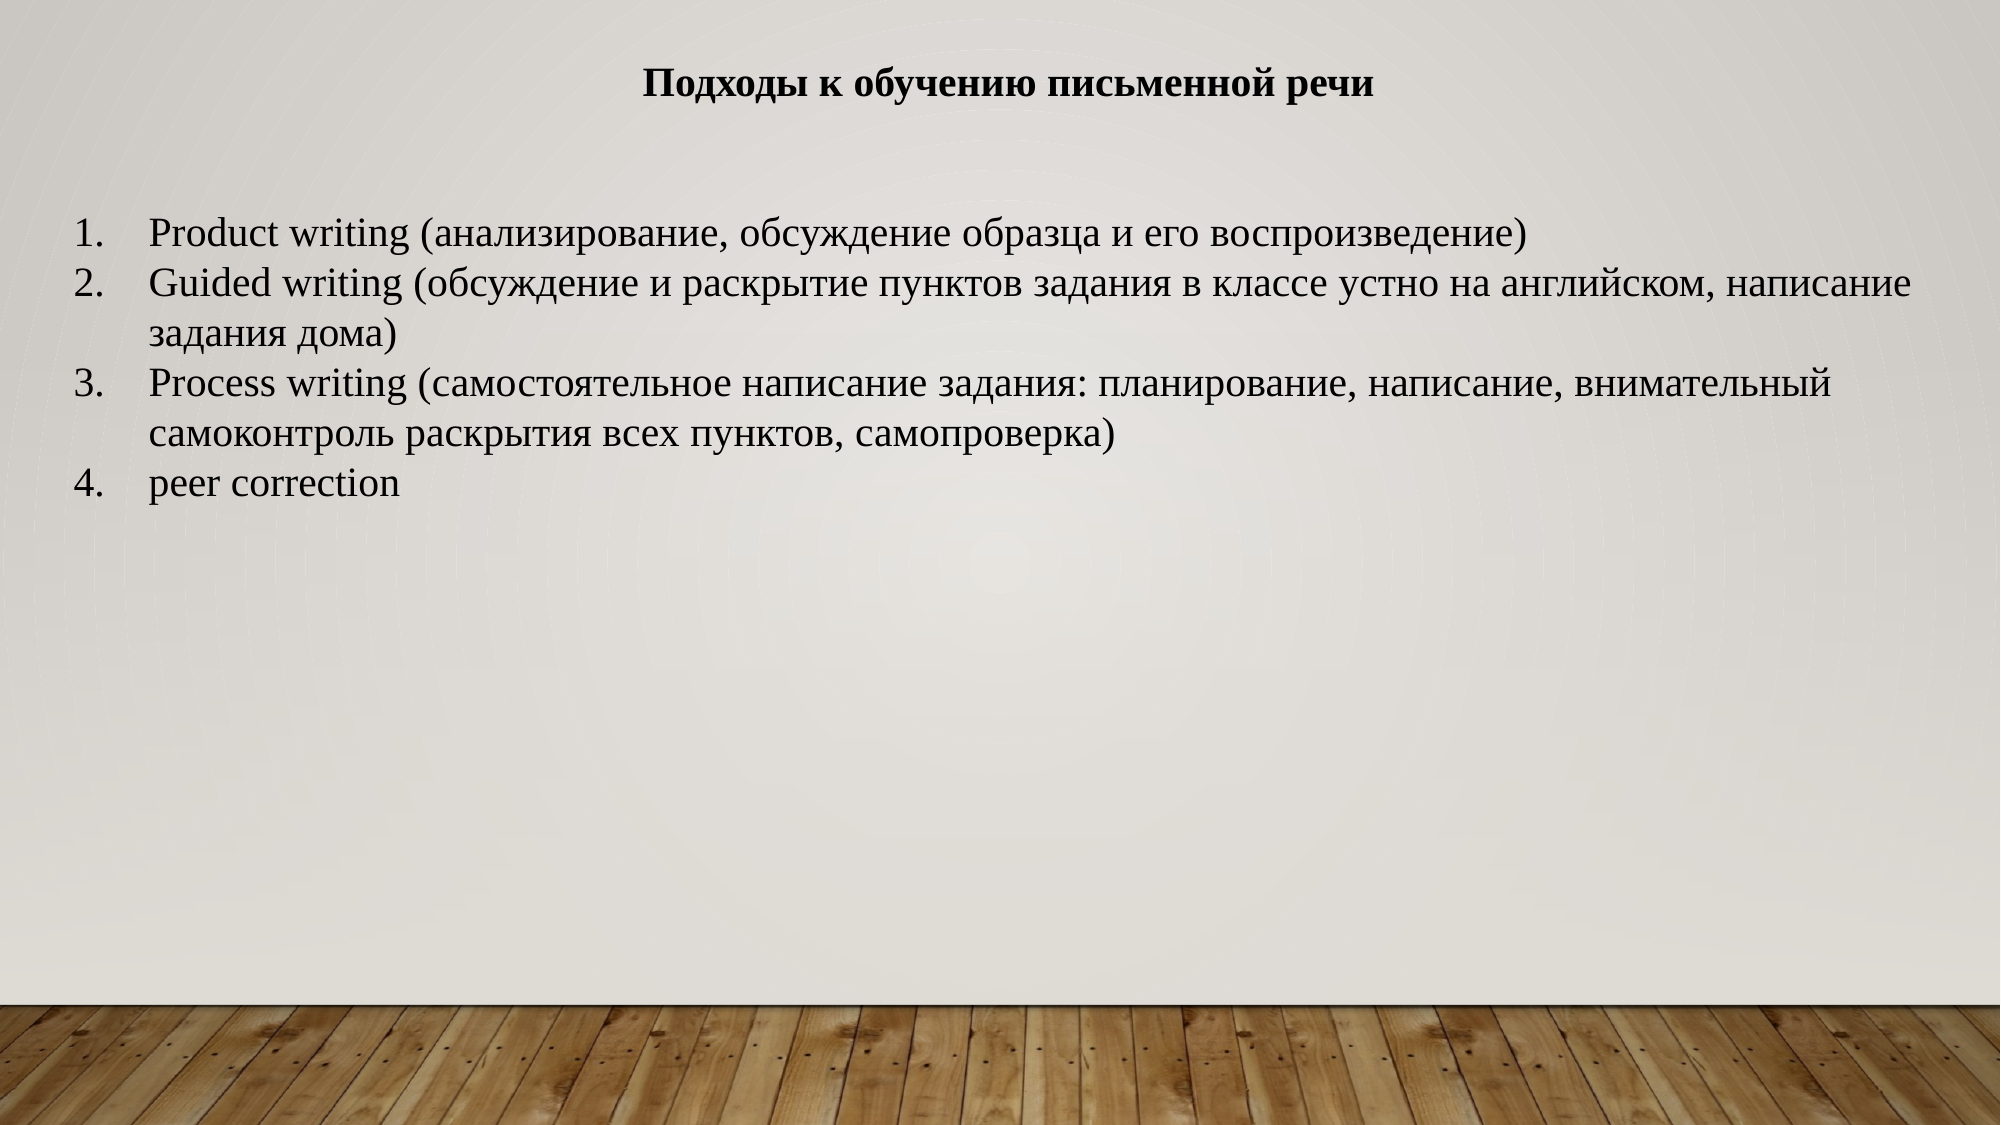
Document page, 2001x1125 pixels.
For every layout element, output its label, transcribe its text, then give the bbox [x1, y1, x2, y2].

text_box Подходы к обучению письменной речи Product writing (анализирование, обсуждение образца и его воспроизведение) Guided writing (обсуждение и раскрытие пунктов задания в классе устно на английском, написание задания дома) Process writing (самостоятельное написание задания: планирование, написание, внимательный самоконтроль раскрытия всех пунктов, самопроверка) peer correction [58, 47, 1959, 513]
picture [0, 1005, 2000, 1125]
